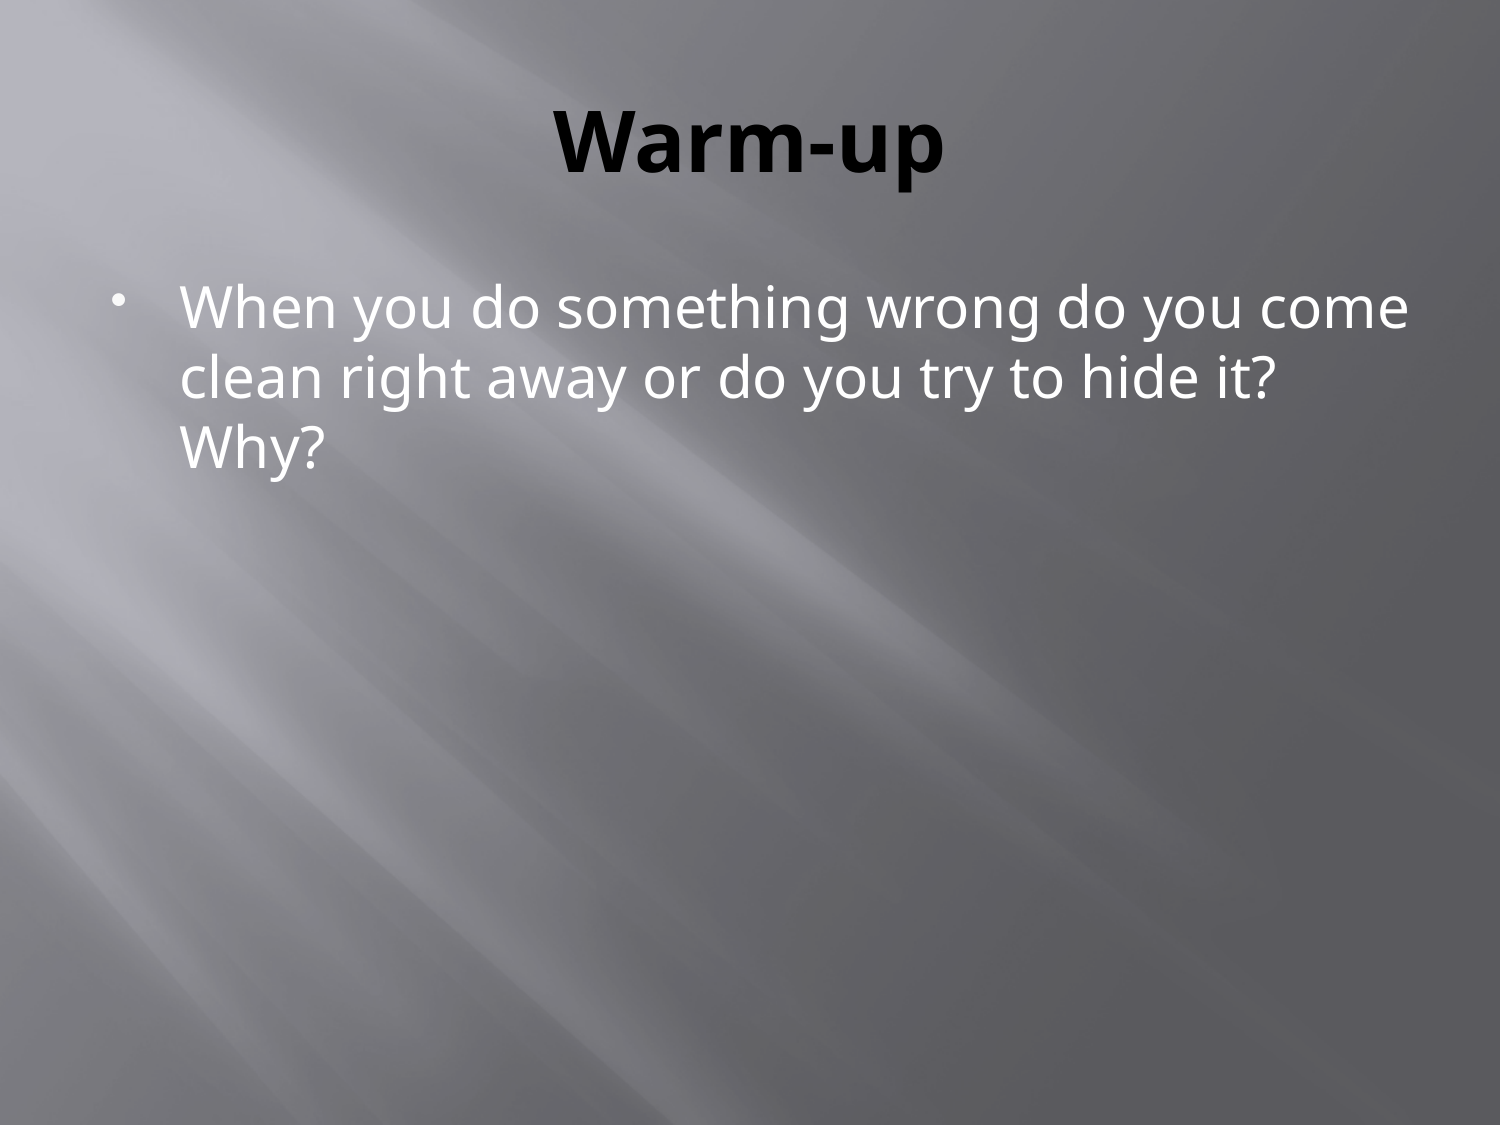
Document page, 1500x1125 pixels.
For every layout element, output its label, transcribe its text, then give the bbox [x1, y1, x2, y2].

list When you do something wrong do you come clean right away or do you try to hide it? Why? [75, 262, 1425, 1035]
title Warm-up [75, 45, 1425, 233]
